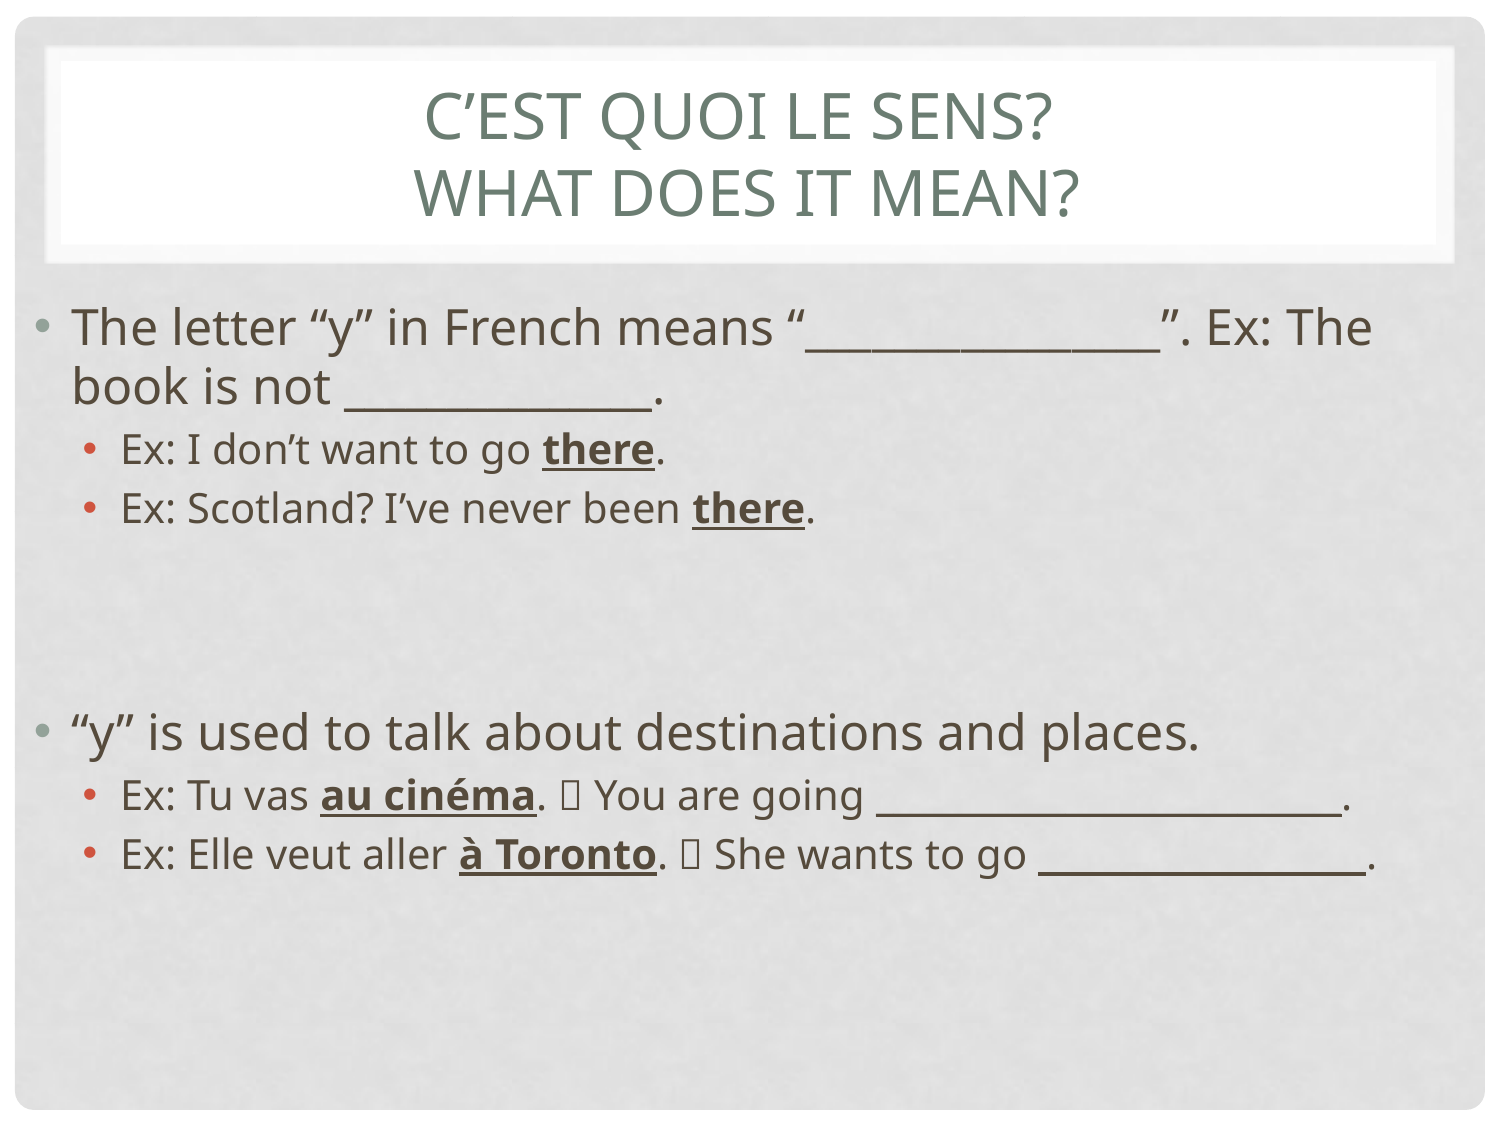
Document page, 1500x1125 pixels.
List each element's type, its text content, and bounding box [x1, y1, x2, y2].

title C’est quoi Le sens? What does it mean? [69, 66, 1425, 238]
list The letter “y” in French means “________________”. Ex: The book is not _______________. Ex: I don’t want to go there. Ex: Scotland? I’ve never been there. “y” is used to talk about destinations and places. Ex: Tu vas au cinéma.  You are going ___________________________. Ex: Elle veut aller à Toronto.  She wants to go ___________________. [0, 287, 1500, 1005]
